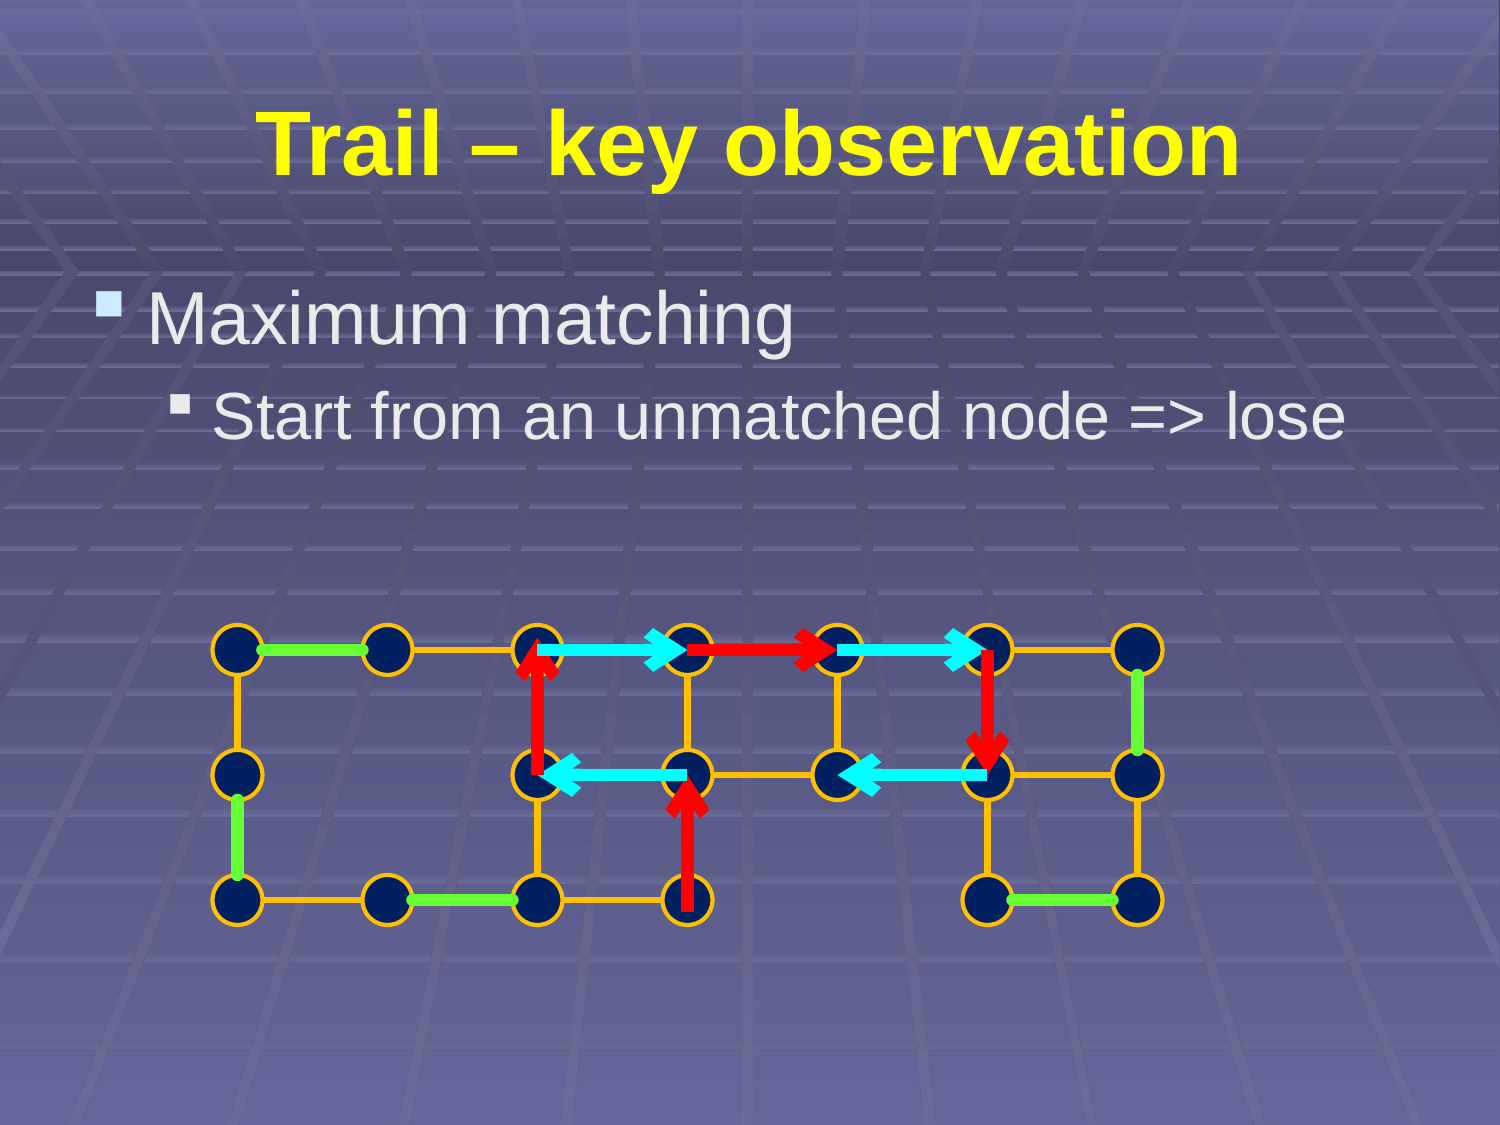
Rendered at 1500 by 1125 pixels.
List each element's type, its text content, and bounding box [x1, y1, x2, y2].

text_box [661, 748, 715, 798]
text_box [510, 622, 564, 668]
list Maximum matching Start from an unmatched node => lose [74, 261, 1425, 1001]
text_box [510, 748, 560, 802]
text_box [1110, 622, 1165, 677]
text_box [361, 622, 415, 678]
text_box [360, 872, 414, 928]
text_box [815, 659, 863, 677]
text_box [511, 873, 565, 928]
text_box [814, 622, 864, 649]
text_box [664, 622, 714, 649]
text_box [210, 873, 265, 928]
text_box [964, 622, 1015, 677]
text_box [210, 622, 264, 677]
text_box [962, 752, 1015, 802]
text_box [210, 748, 265, 802]
text_box [665, 659, 713, 677]
text_box [961, 752, 983, 769]
text_box [1111, 873, 1165, 928]
text_box [544, 748, 561, 770]
text_box [660, 873, 715, 928]
text_box [810, 748, 861, 803]
title Trail – key observation [74, 44, 1425, 233]
text_box [960, 873, 1014, 928]
text_box [1110, 748, 1165, 802]
